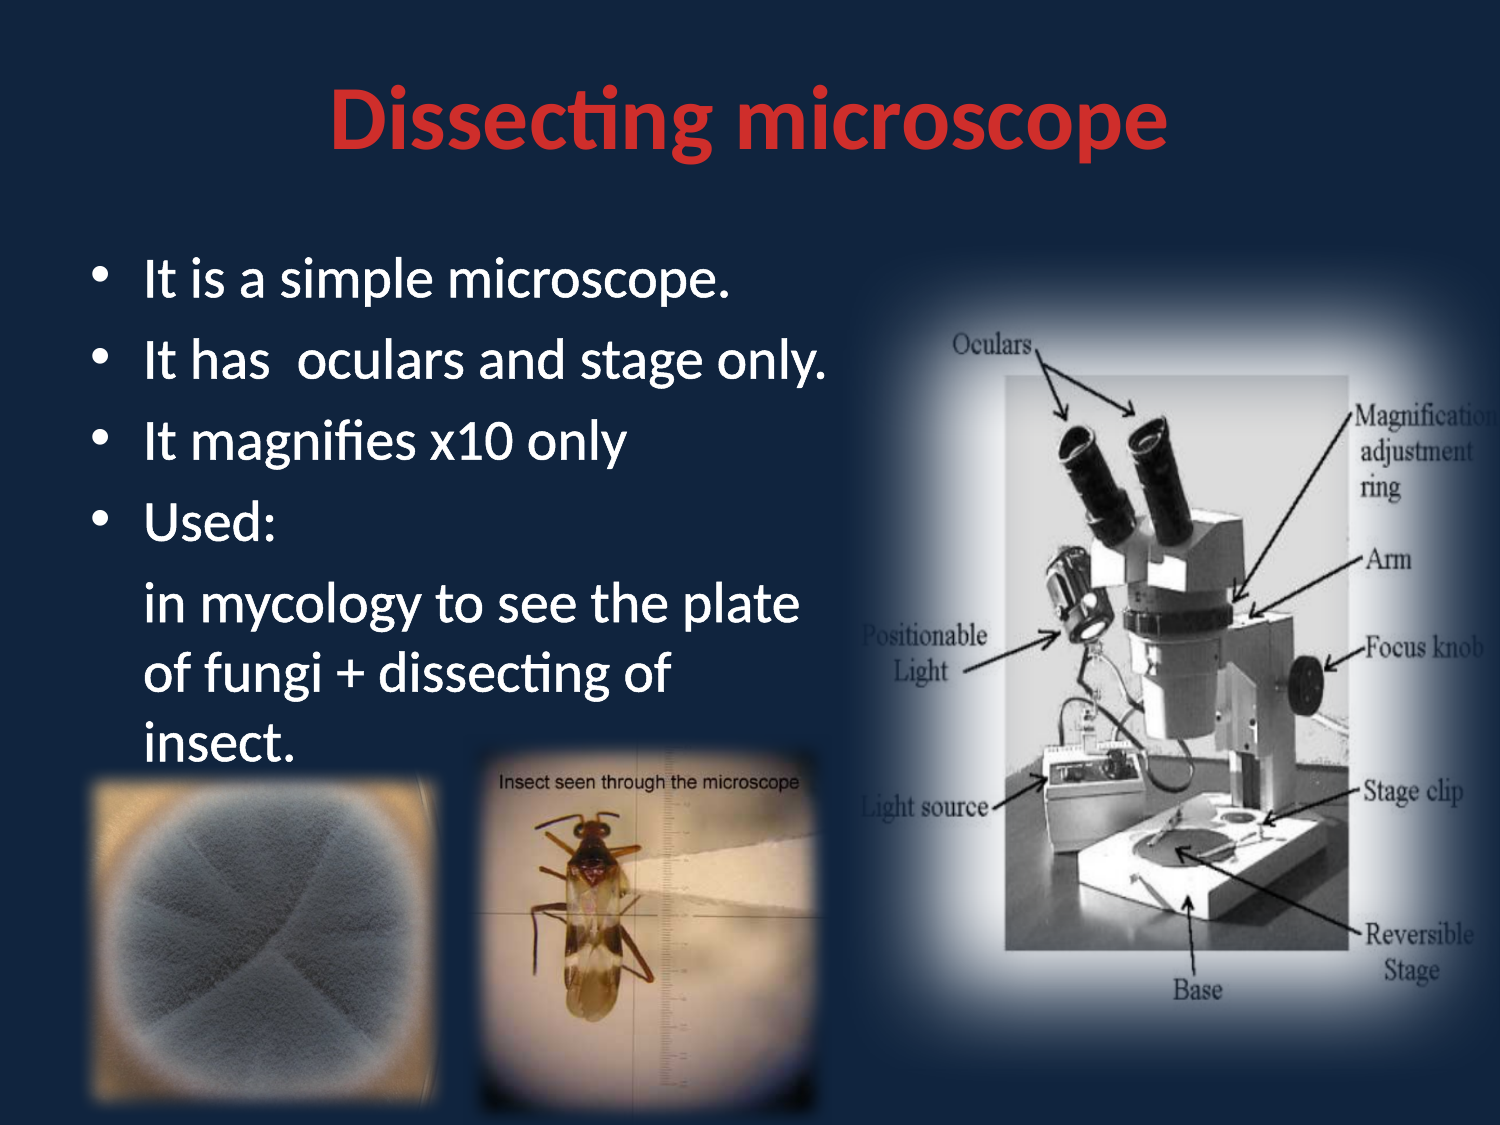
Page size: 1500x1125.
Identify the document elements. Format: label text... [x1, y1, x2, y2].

title Dissecting microscope [75, 19, 1425, 207]
list It is a simple microscope. It has oculars and stage only. It magnifies x10 only Used: in mycology to see the plate of fungi + dissecting of insect. [75, 231, 844, 799]
picture [463, 734, 833, 1125]
picture [855, 257, 1500, 1069]
picture [76, 764, 451, 1118]
